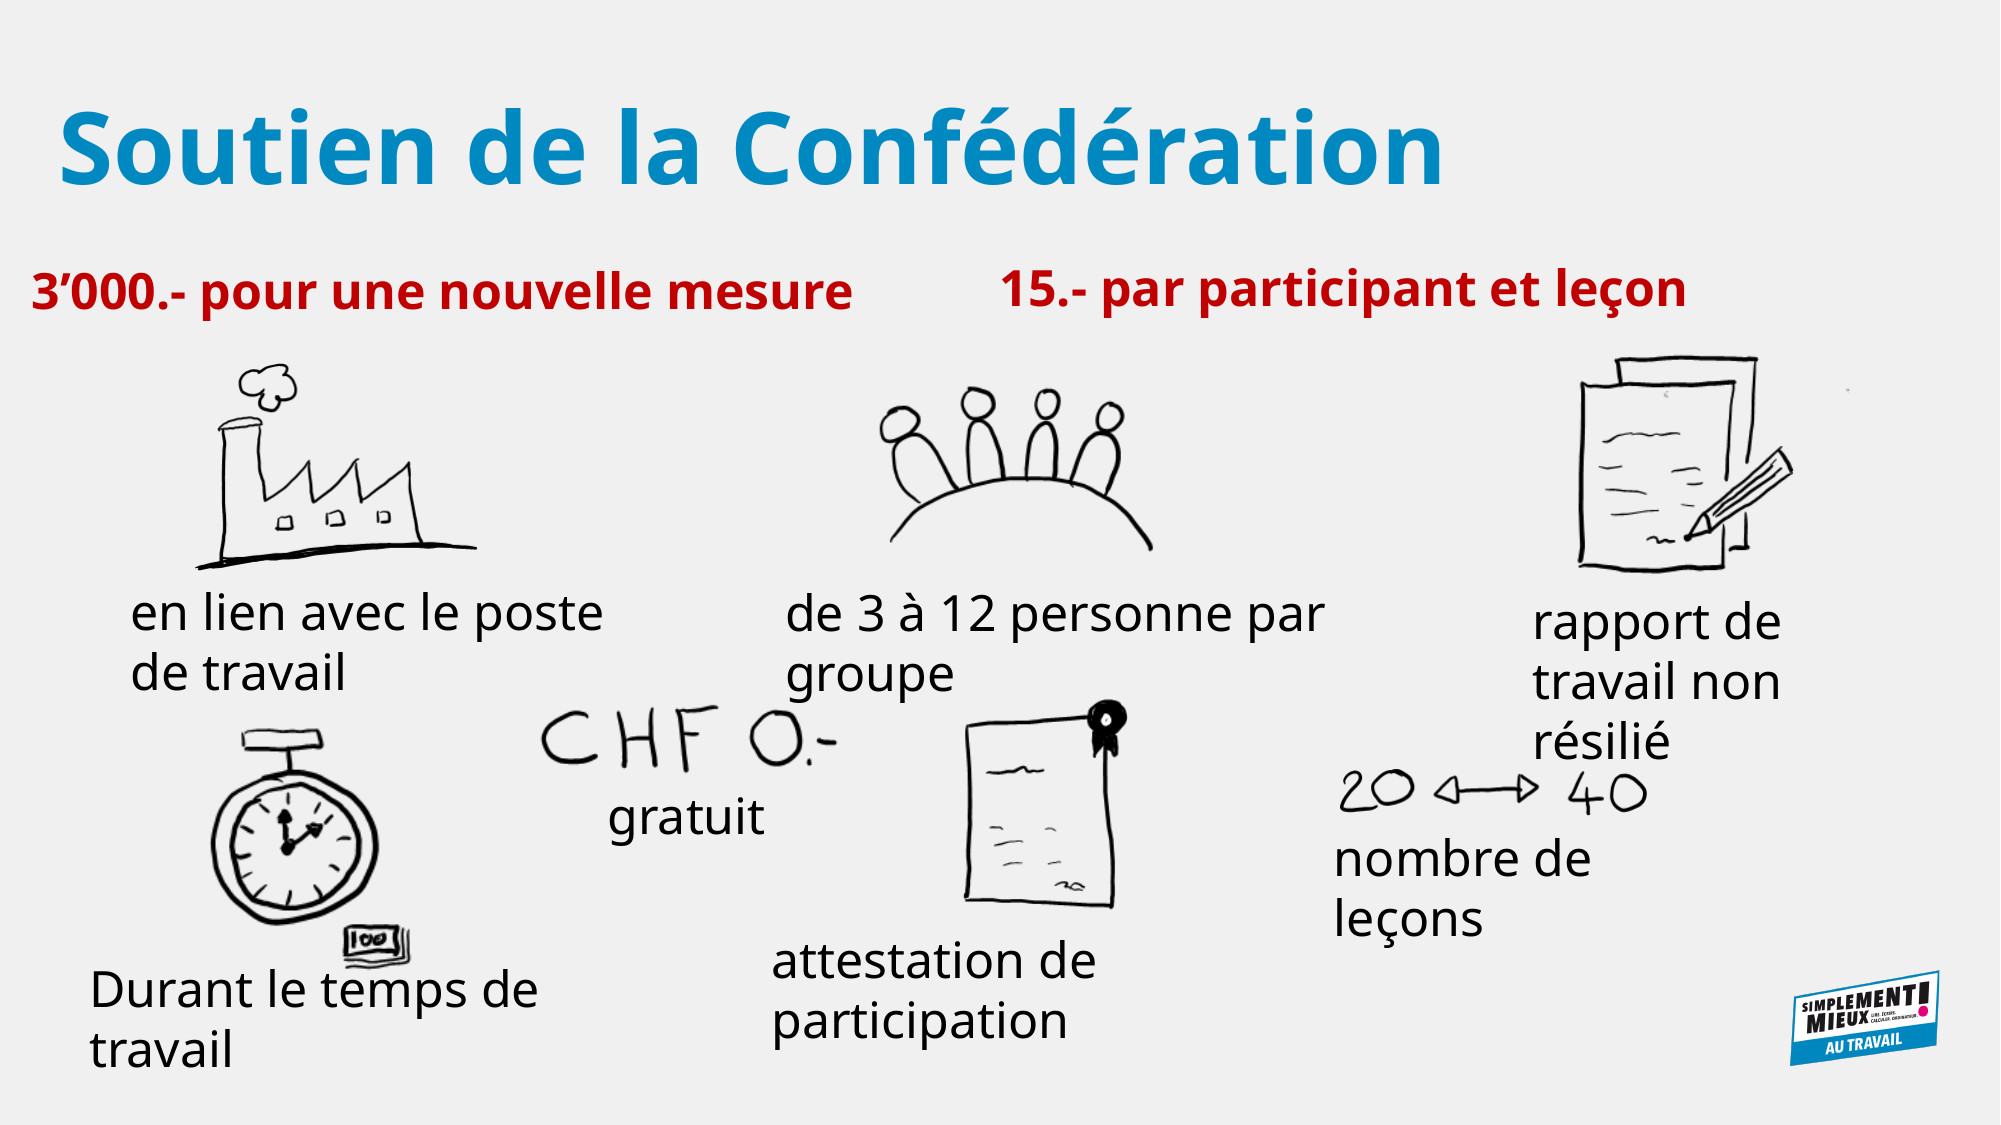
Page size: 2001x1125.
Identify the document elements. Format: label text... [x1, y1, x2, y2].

text_box attestation de participation [756, 921, 1390, 1056]
picture [1334, 764, 1651, 820]
text_box 3’000.- pour une nouvelle mesure [0, 252, 1015, 327]
picture [188, 357, 482, 575]
picture [1570, 301, 1857, 579]
text_box 15.- par participant et leçon [885, 248, 1804, 324]
picture [871, 379, 1158, 557]
text_box Soutien de la Confédération [44, 55, 1923, 250]
text_box [44, 331, 1939, 600]
text_box rapport de travail non résilié [1517, 581, 1940, 777]
text_box nombre de leçons [1319, 819, 1763, 954]
picture [957, 692, 1133, 916]
picture [534, 697, 843, 779]
picture [202, 718, 416, 975]
text_box Durant le temps de travail [74, 949, 696, 1085]
text_box en lien avec le poste de travail [115, 573, 655, 709]
text_box de 3 à 12 personne par groupe [770, 574, 1488, 710]
text_box gratuit [592, 779, 797, 853]
